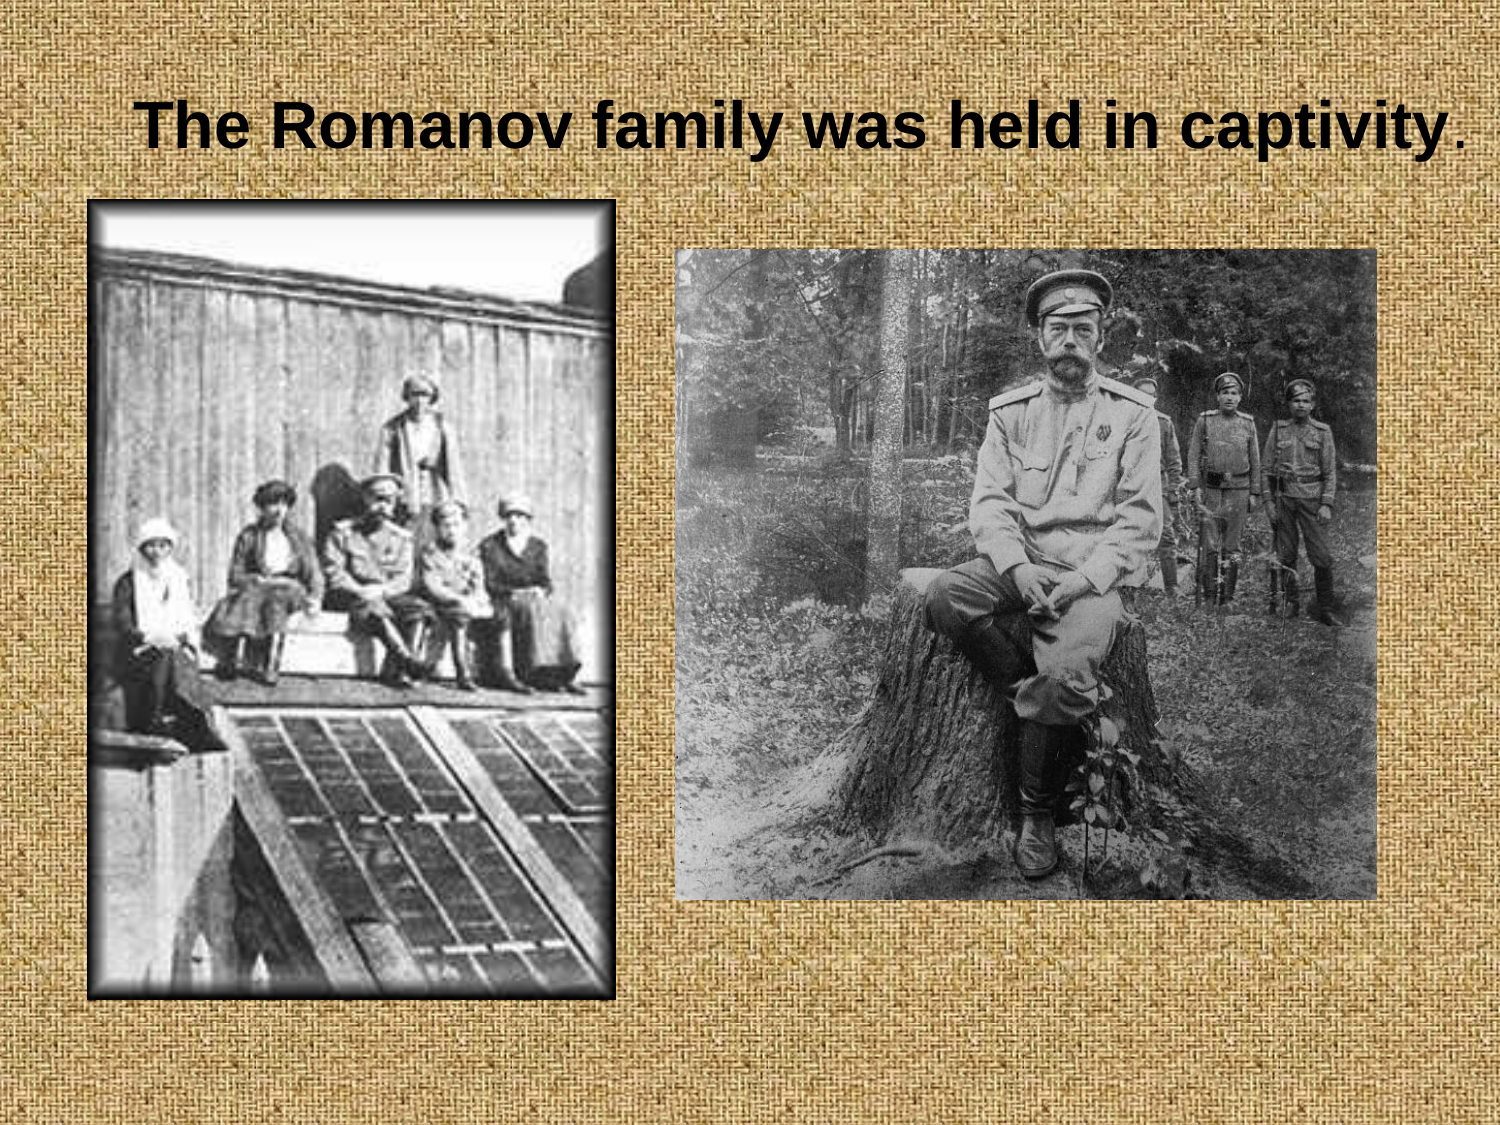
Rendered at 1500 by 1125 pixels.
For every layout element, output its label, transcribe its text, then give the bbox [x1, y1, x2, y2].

text_box The Romanov family was held in captivity. [118, 74, 1500, 170]
picture [0, 0, 1500, 1125]
